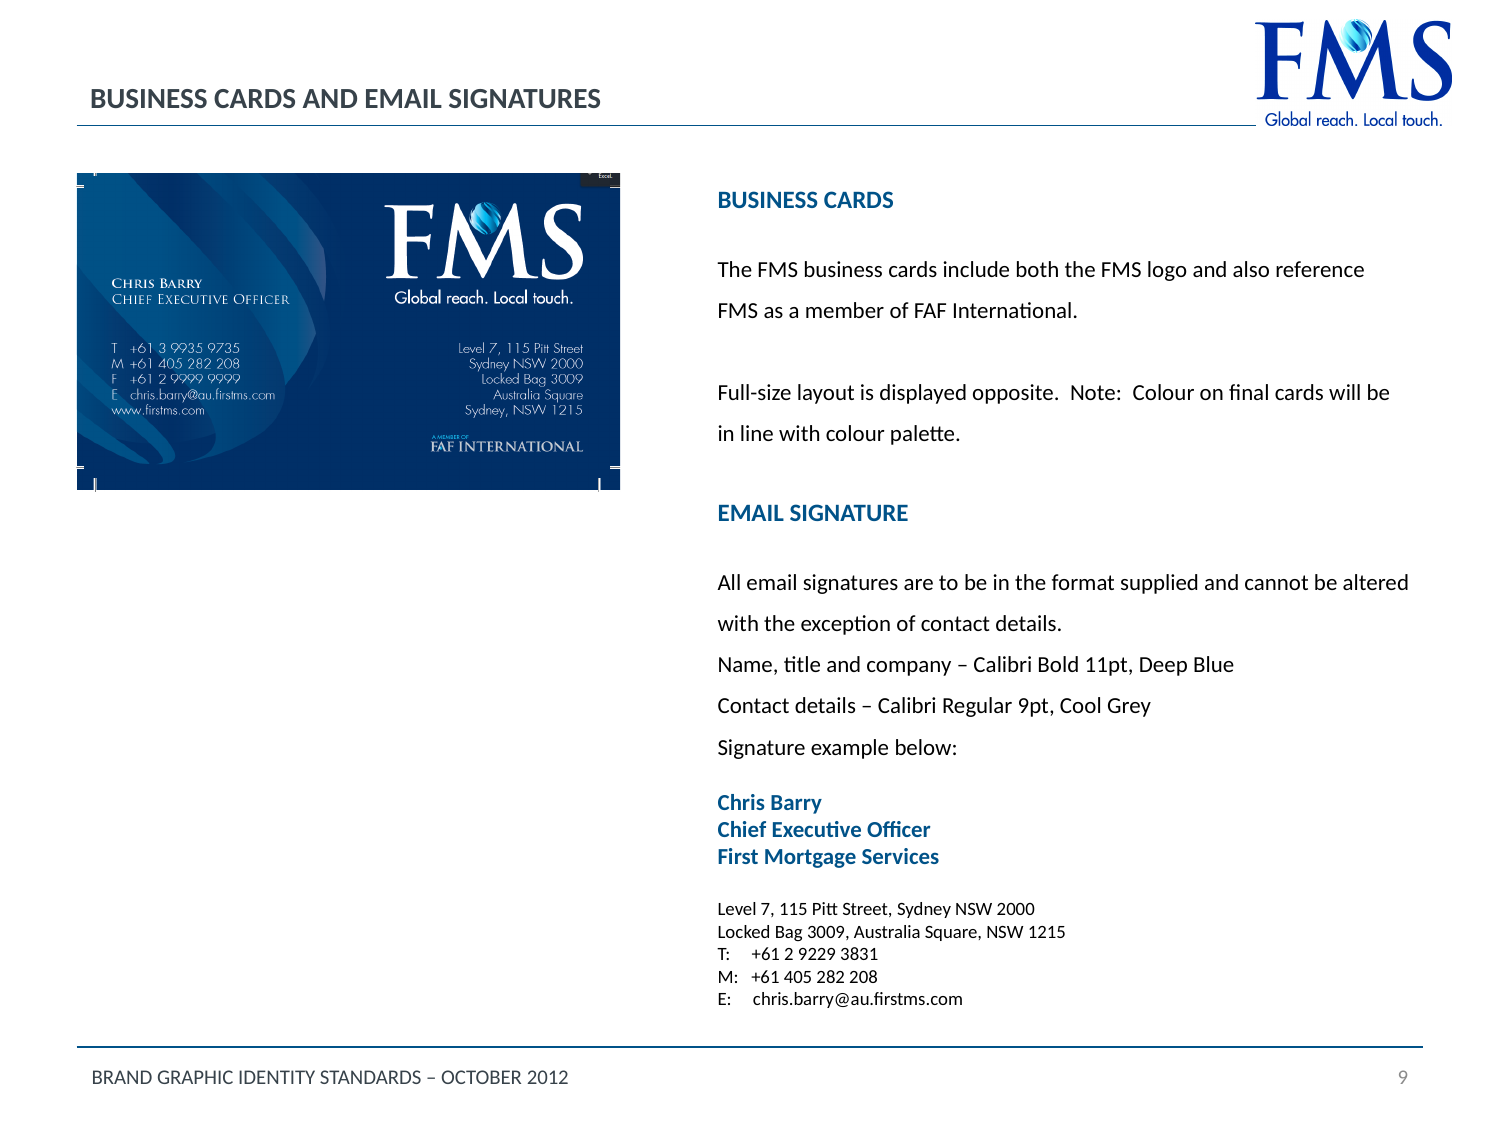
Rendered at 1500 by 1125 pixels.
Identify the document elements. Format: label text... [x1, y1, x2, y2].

title BUSINESS CARDS AND EMAIL SIGNATURES [75, 78, 1223, 116]
picture [1255, 19, 1452, 126]
picture [75, 173, 621, 492]
footer BRAND GRAPHIC IDENTITY STANDARDS – OCTOBER 2012 [76, 1058, 609, 1094]
text_box EMAIL SIGNATURE All email signatures are to be in the format supplied and cannot be altered with the exception of contact details. Name, title and company – Calibri Bold 11pt, Deep Blue Contact details – Calibri Regular 9pt, Cool Grey Signature example below: Chris Barry Chief Executive Officer First Mortgage Services Level 7, 115 Pitt Street, Sydney NSW 2000 Locked Bag 3009, Australia Square, NSW 1215 T: +61 2 9229 3831 M: +61 405 282 208 E: chris.barry@au.firstms.com [702, 474, 1436, 1017]
text_box BUSINESS CARDS The FMS business cards include both the FMS logo and also reference FMS as a member of FAF International. Full-size layout is displayed opposite. Note: Colour on final cards will be in line with colour palette. [702, 160, 1424, 474]
slide_number 9 [950, 1058, 1424, 1094]
